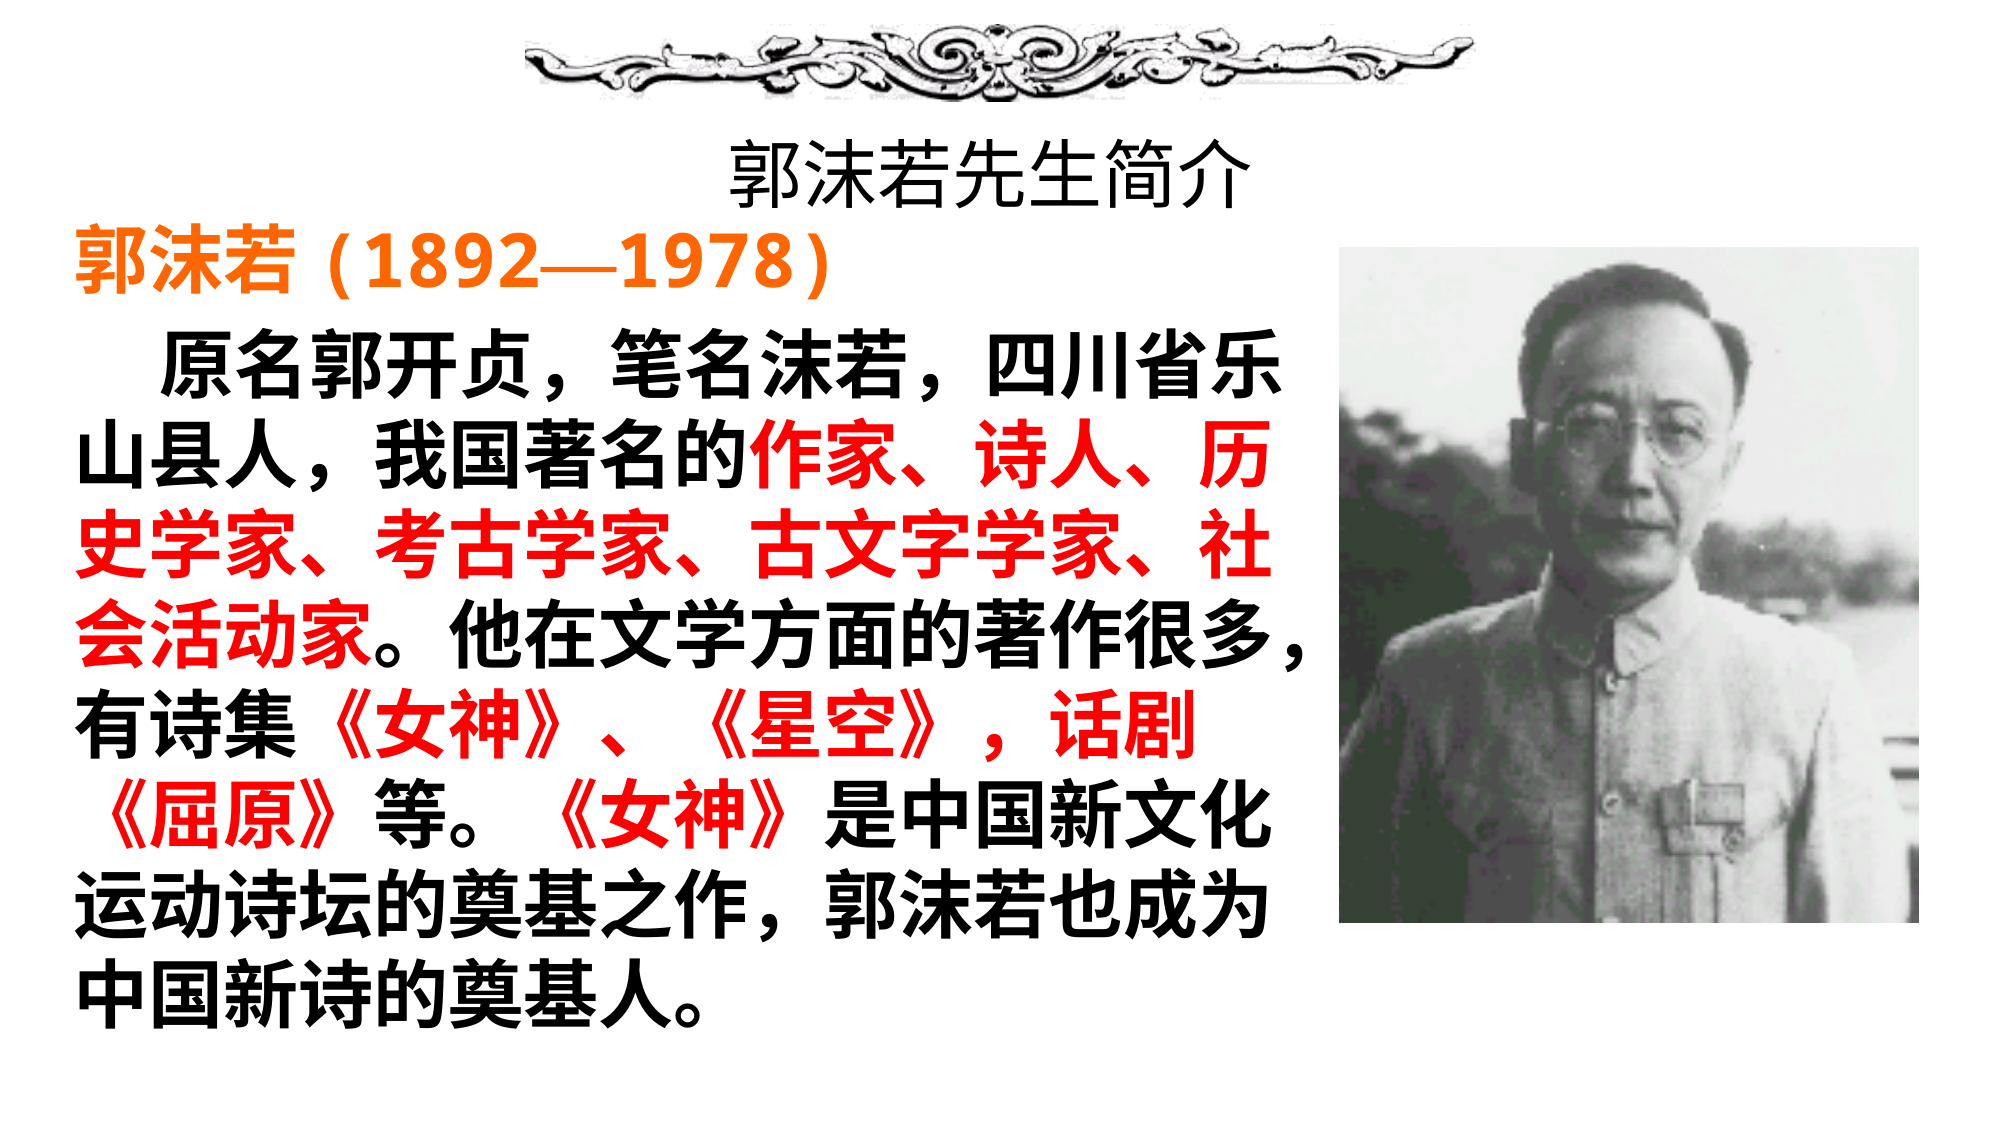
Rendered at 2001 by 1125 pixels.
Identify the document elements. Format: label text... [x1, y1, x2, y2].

text_box 郭沫若先生简介 [712, 120, 1268, 204]
picture [524, 24, 1476, 102]
text_box 郭沫若(1892—1978) 原名郭开贞，笔名沫若，四川省乐山县人，我国著名的作家、诗人、历史学家、考古学家、古文字学家、社会活动家。他在文学方面的著作很多，有诗集《女神》、《星空》，话剧《屈原》等。《女神》是中国新文化运动诗坛的奠基之作，郭沫若也成为中国新诗的奠基人。 [58, 204, 1306, 1045]
picture [1339, 247, 1919, 923]
